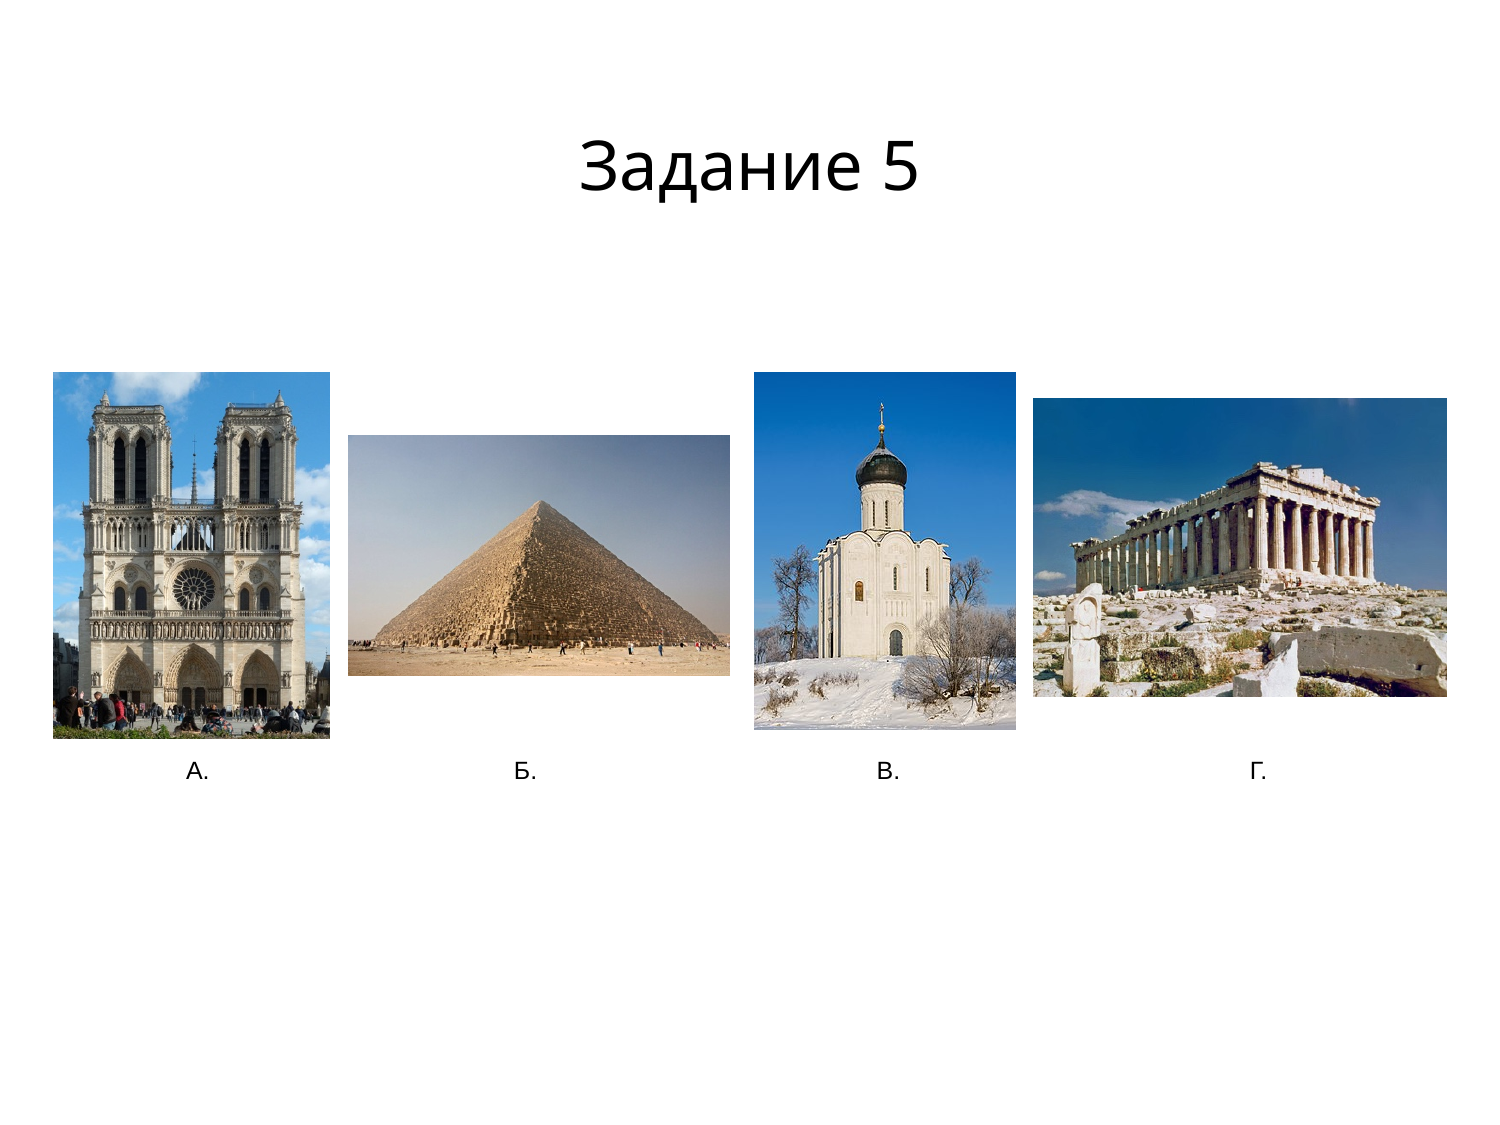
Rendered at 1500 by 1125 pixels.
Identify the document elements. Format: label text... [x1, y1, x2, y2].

text_box А. Б. В. Г. [171, 746, 1331, 792]
picture [348, 435, 730, 676]
picture [754, 372, 1016, 730]
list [53, 372, 330, 739]
title Задание 5 [103, 59, 1397, 278]
picture [1033, 398, 1447, 698]
